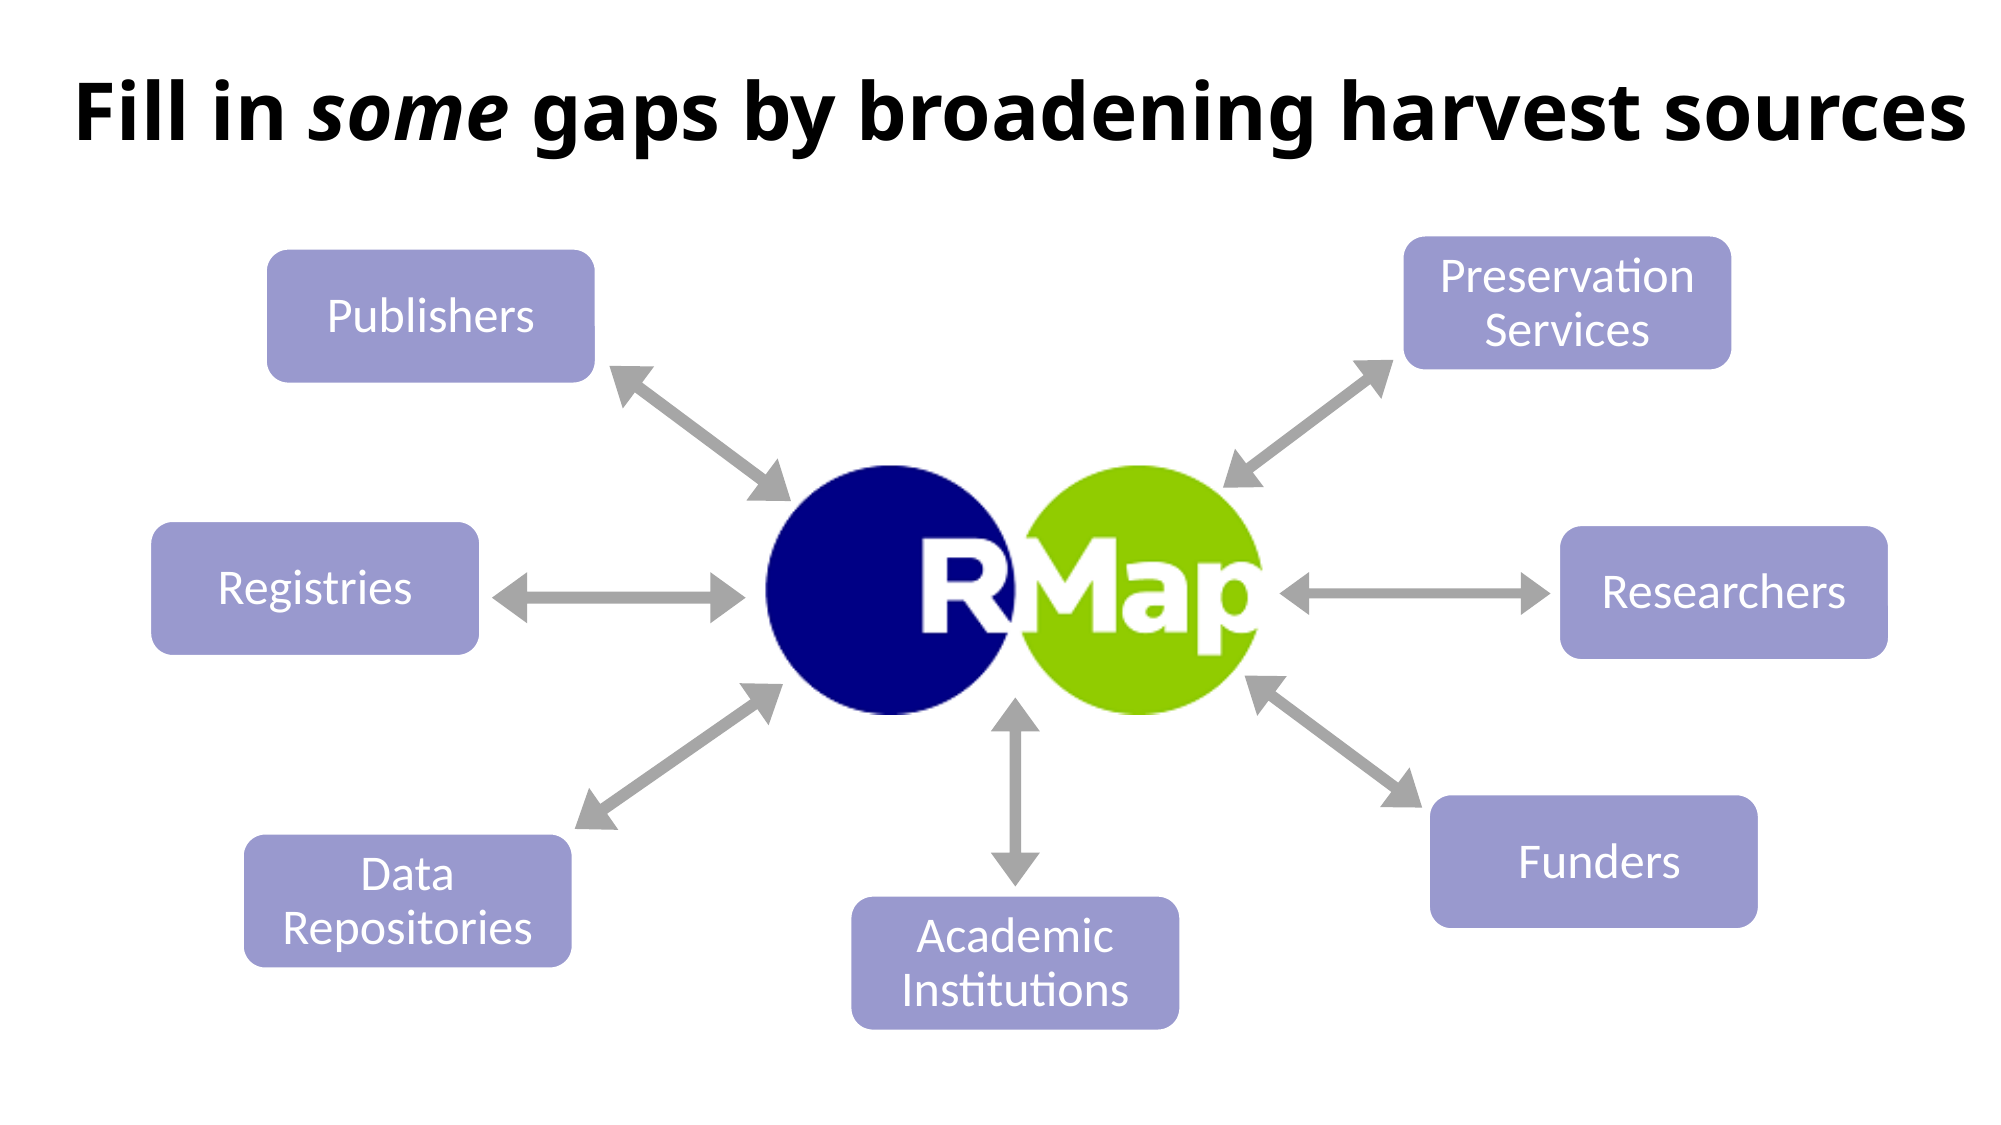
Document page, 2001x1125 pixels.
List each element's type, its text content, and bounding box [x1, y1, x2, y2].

picture [764, 464, 1267, 715]
text_box [491, 572, 746, 624]
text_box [242, 833, 573, 969]
text_box [990, 715, 1040, 887]
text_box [1428, 794, 1759, 930]
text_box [265, 248, 596, 384]
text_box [1559, 525, 1890, 661]
text_box [773, 458, 780, 464]
text_box [609, 365, 764, 501]
text_box [574, 683, 773, 830]
text_box [1267, 675, 1423, 808]
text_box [150, 520, 481, 656]
title Fill in some gaps by broadening harvest sources [57, 26, 2000, 203]
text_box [1402, 235, 1733, 371]
text_box [1279, 572, 1551, 615]
text_box [1230, 359, 1394, 464]
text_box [850, 895, 1181, 1031]
